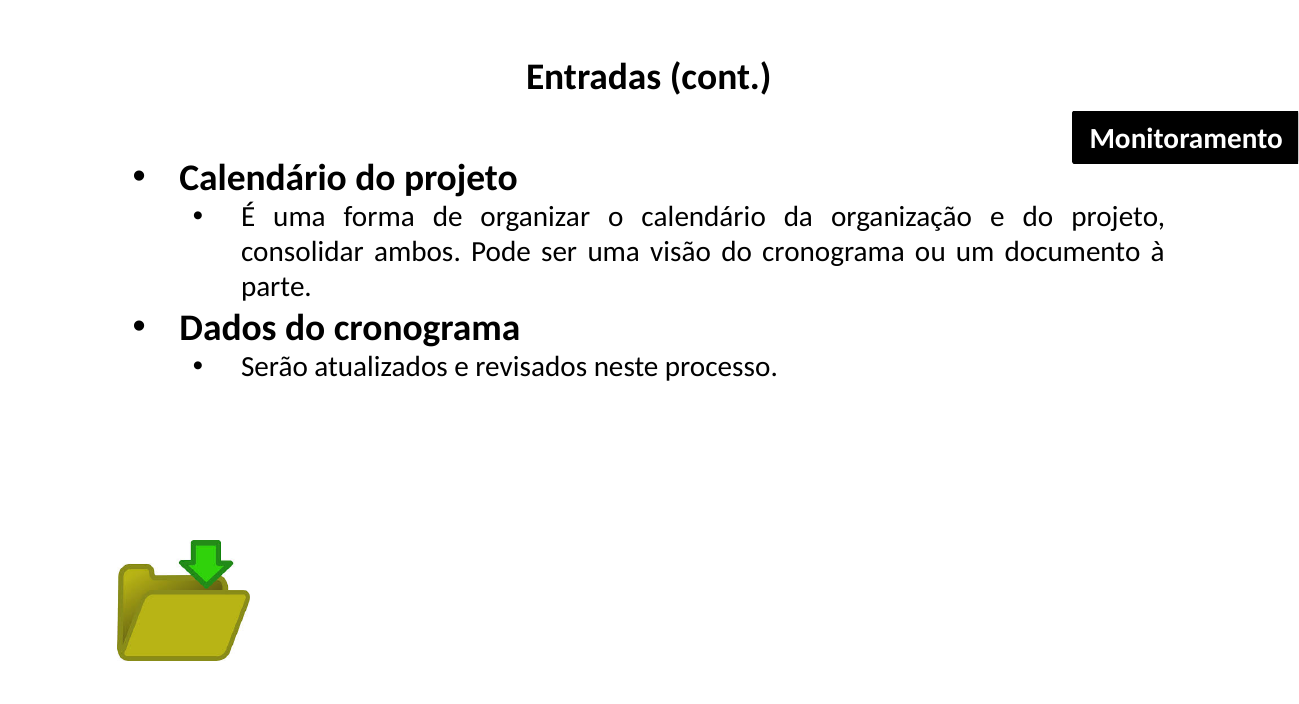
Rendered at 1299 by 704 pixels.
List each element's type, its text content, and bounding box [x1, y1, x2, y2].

picture [117, 540, 250, 661]
text_box Monitoramento [1074, 112, 1299, 162]
text_box Entradas (cont.) [0, 44, 1299, 106]
text_box Calendário do projeto É uma forma de organizar o calendário da organização e do projeto, consolidar ambos. Pode ser uma visão do cronograma ou um documento à parte. Dados do cronograma Serão atualizados e revisados neste processo. [117, 145, 1181, 393]
